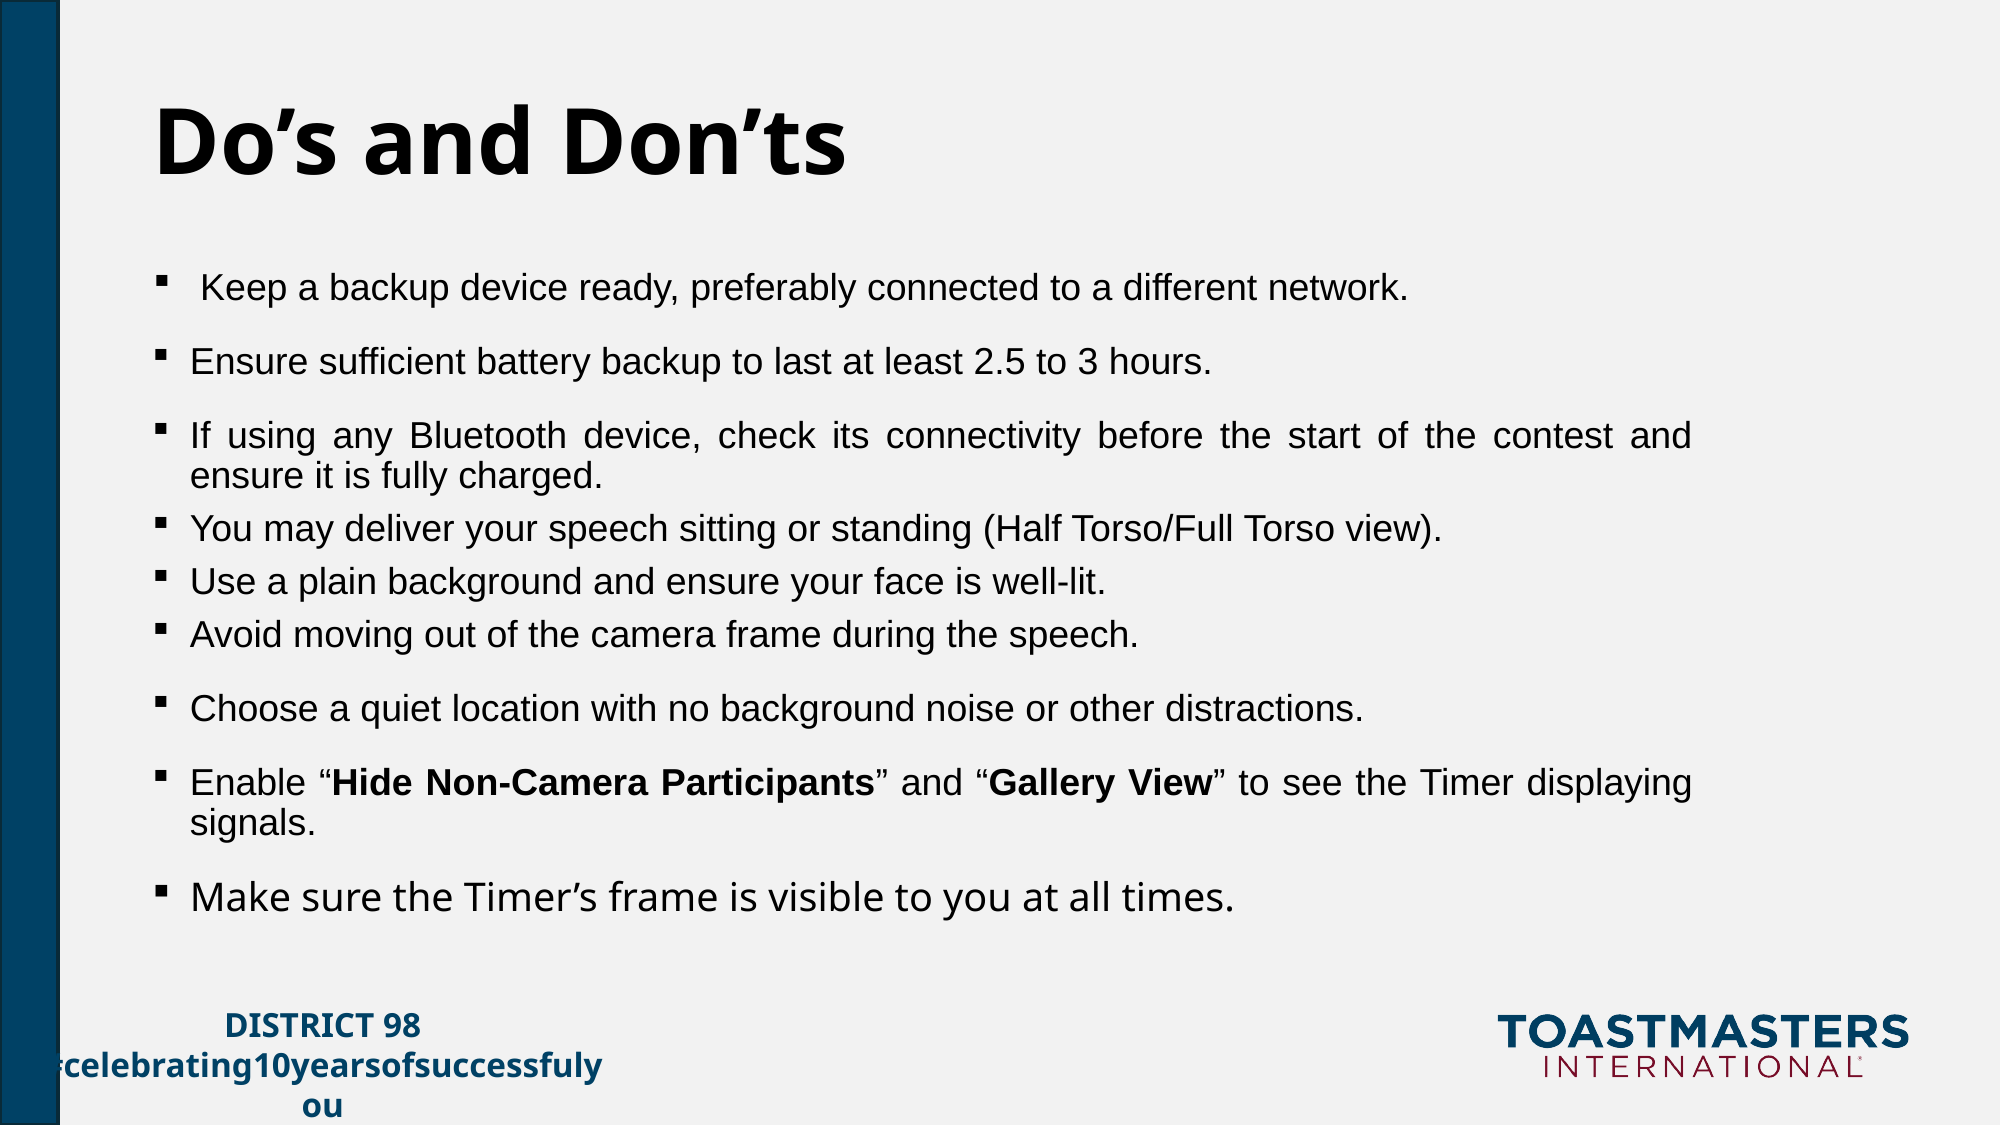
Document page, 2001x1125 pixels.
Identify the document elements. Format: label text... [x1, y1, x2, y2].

list Keep a backup device ready, preferably connected to a different network. Ensure sufficient battery backup to last at least 2.5 to 3 hours. If using any Bluetooth device, check its connectivity before the start of the contest and ensure it is fully charged. You may deliver your speech sitting or standing (Half Torso/Full Torso view). Use a plain background and ensure your face is well-lit. Avoid moving out of the camera frame during the speech. Choose a quiet location with no background noise or other distractions. Enable “Hide Non-Camera Participants” and “Gallery View” to see the Timer displaying signals. Make sure the Timer’s frame is visible to you at all times. [137, 260, 1708, 950]
title Do’s and Don’ts [137, 59, 1944, 229]
text_box [0, 0, 60, 1125]
text_box DISTRICT 98 #celebrating10yearsofsuccessfulyou [18, 996, 628, 1125]
picture [1383, 631, 2000, 1125]
